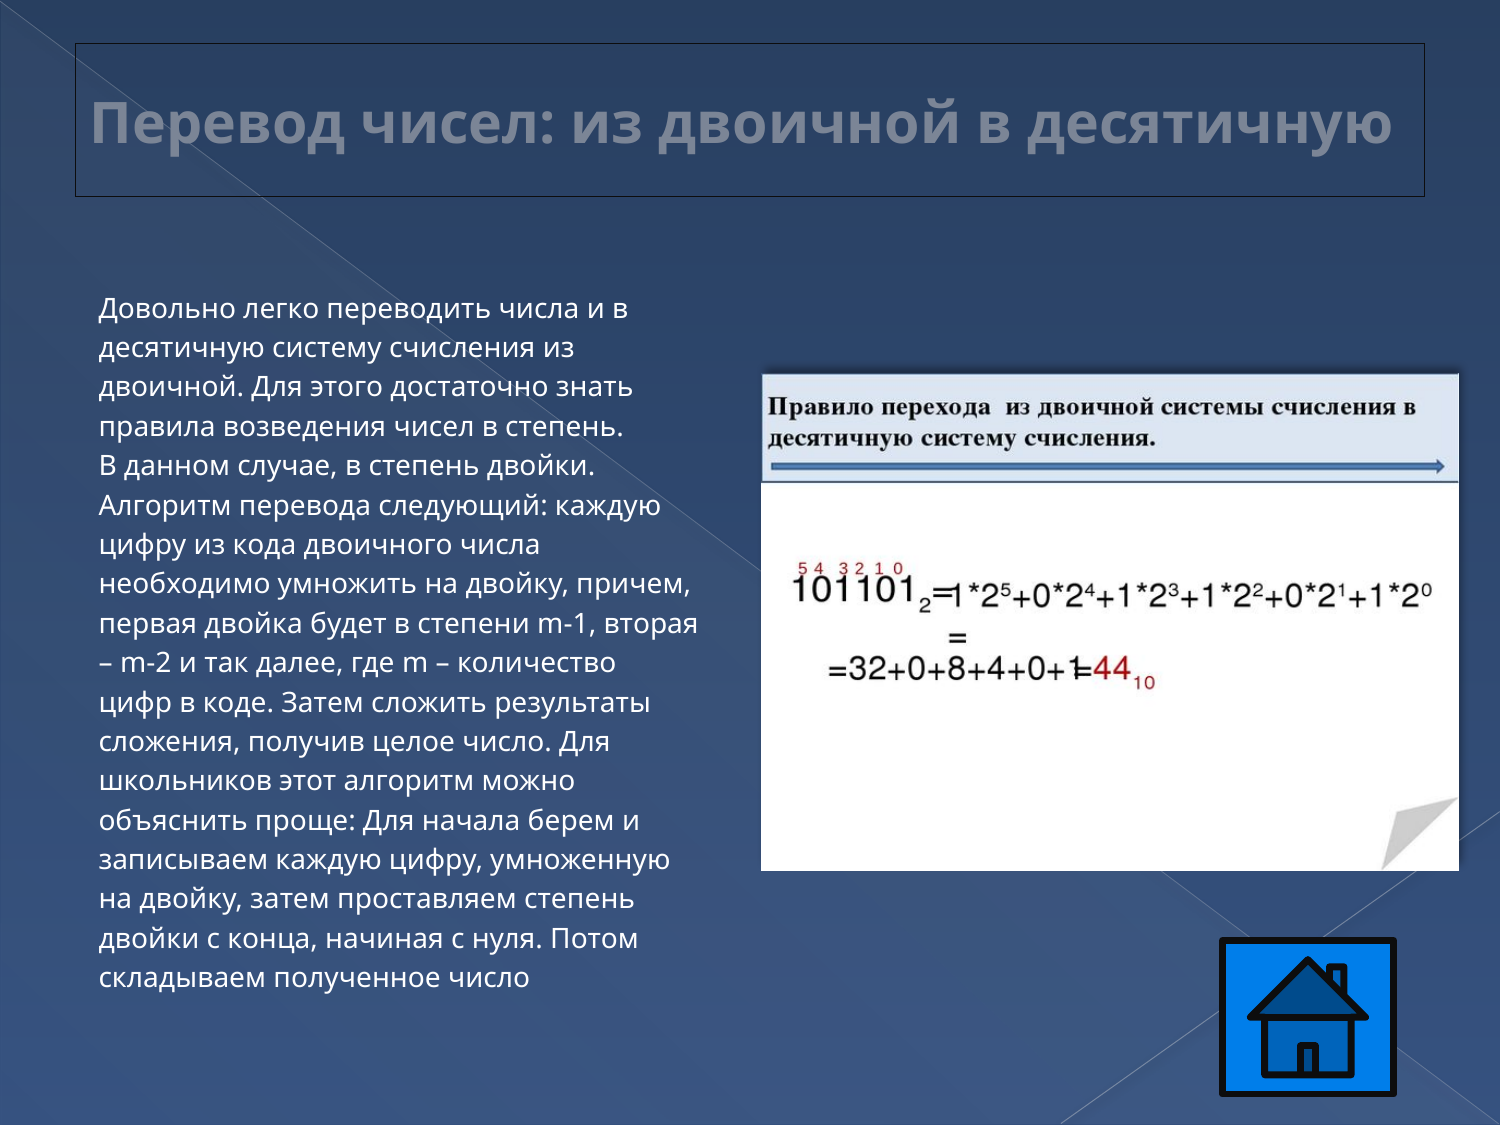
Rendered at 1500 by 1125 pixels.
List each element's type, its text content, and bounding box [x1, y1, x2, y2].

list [761, 373, 1459, 871]
text_box [1219, 937, 1397, 1097]
title Перевод чисел: из двоичной в десятичную [75, 43, 1425, 197]
list Довольно легко переводить числа и в десятичную систему счисления из двоичной. Для этого достаточно знать правила возведения чисел в степень. В данном случае, в степень двойки. Алгоритм перевода следующий: каждую цифру из кода двоичного числа необходимо умножить на двойку, причем, первая двойка будет в степени m-1, вторая – m-2 и так далее, где m – количество цифр в коде. Затем сложить результаты сложения, получив целое число. Для школьников этот алгоритм можно объяснить проще: Для начала берем и записываем каждую цифру, умноженную на двойку, затем проставляем степень двойки с конца, начиная с нуля. Потом складываем полученное число [75, 282, 738, 1025]
